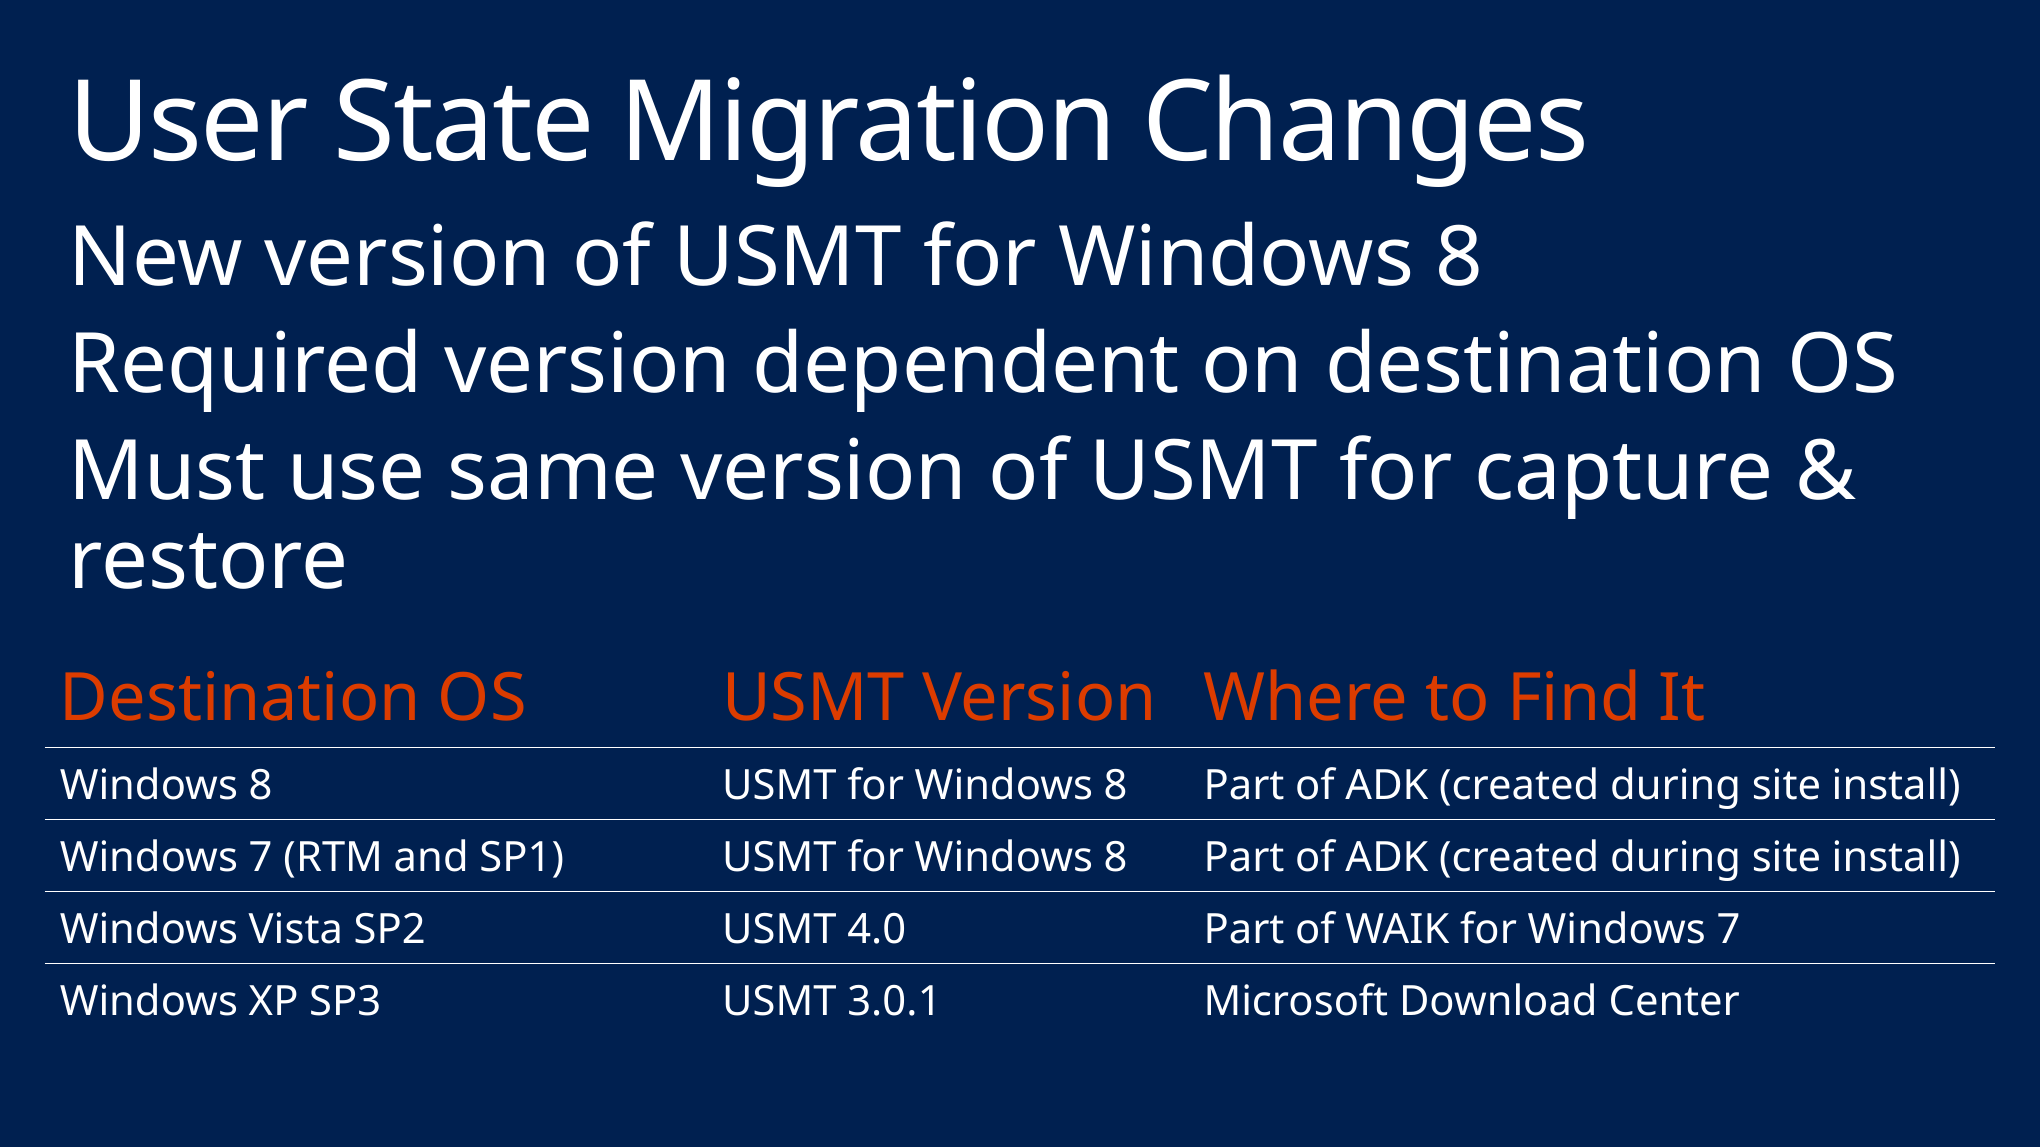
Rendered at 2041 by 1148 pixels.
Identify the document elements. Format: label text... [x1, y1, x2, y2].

table_header Where to Find It [1189, 642, 1995, 747]
title User State Migration Changes [45, 48, 1996, 198]
table_cell Windows 8 [45, 748, 707, 819]
table_cell Microsoft Download Center [1189, 964, 1995, 1036]
table_cell USMT for Windows 8 [707, 748, 1189, 819]
table_cell USMT 3.0.1 [707, 964, 1189, 1036]
table_header Destination OS [45, 642, 707, 747]
table_cell Part of ADK (created during site install) [1189, 748, 1995, 819]
table_cell Part of ADK (created during site install) [1189, 820, 1995, 891]
table_cell Windows Vista SP2 [45, 892, 707, 963]
table_cell Windows 7 (RTM and SP1) [45, 820, 707, 891]
table_cell Windows XP SP3 [45, 964, 707, 1036]
table_cell Part of WAIK for Windows 7 [1189, 892, 1995, 963]
table_cell USMT 4.0 [707, 892, 1189, 963]
table_cell USMT for Windows 8 [707, 820, 1189, 891]
list New version of USMT for Windows 8 Required version dependent on destination OS Must use same version of USMT for capture & restore [45, 198, 1996, 654]
table_header USMT Version [707, 642, 1189, 747]
